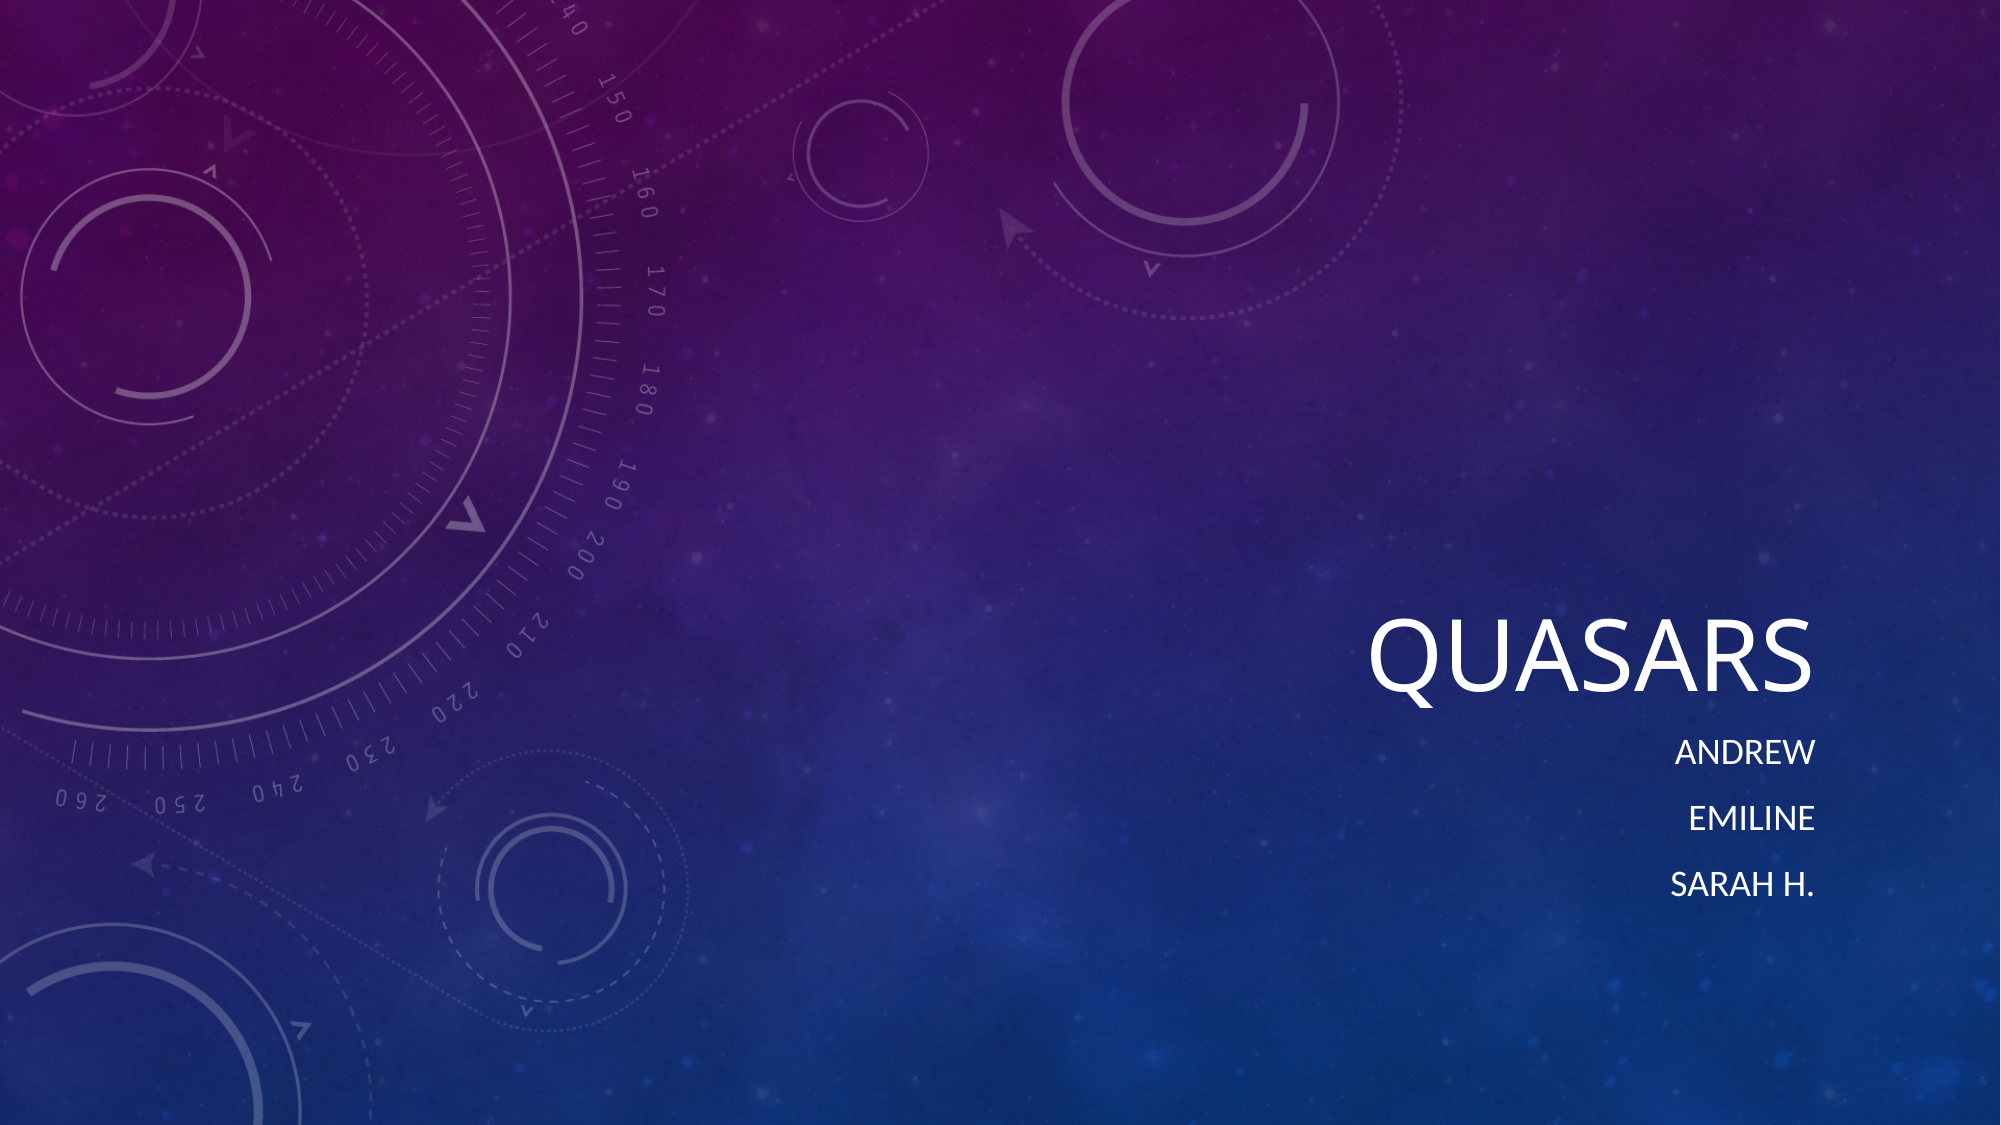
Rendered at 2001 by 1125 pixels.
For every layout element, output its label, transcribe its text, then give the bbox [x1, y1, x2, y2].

picture [0, 0, 2001, 1125]
subtitle Andrew Emiline Sarah H. [650, 719, 1831, 950]
title Quasars [650, 322, 1831, 719]
